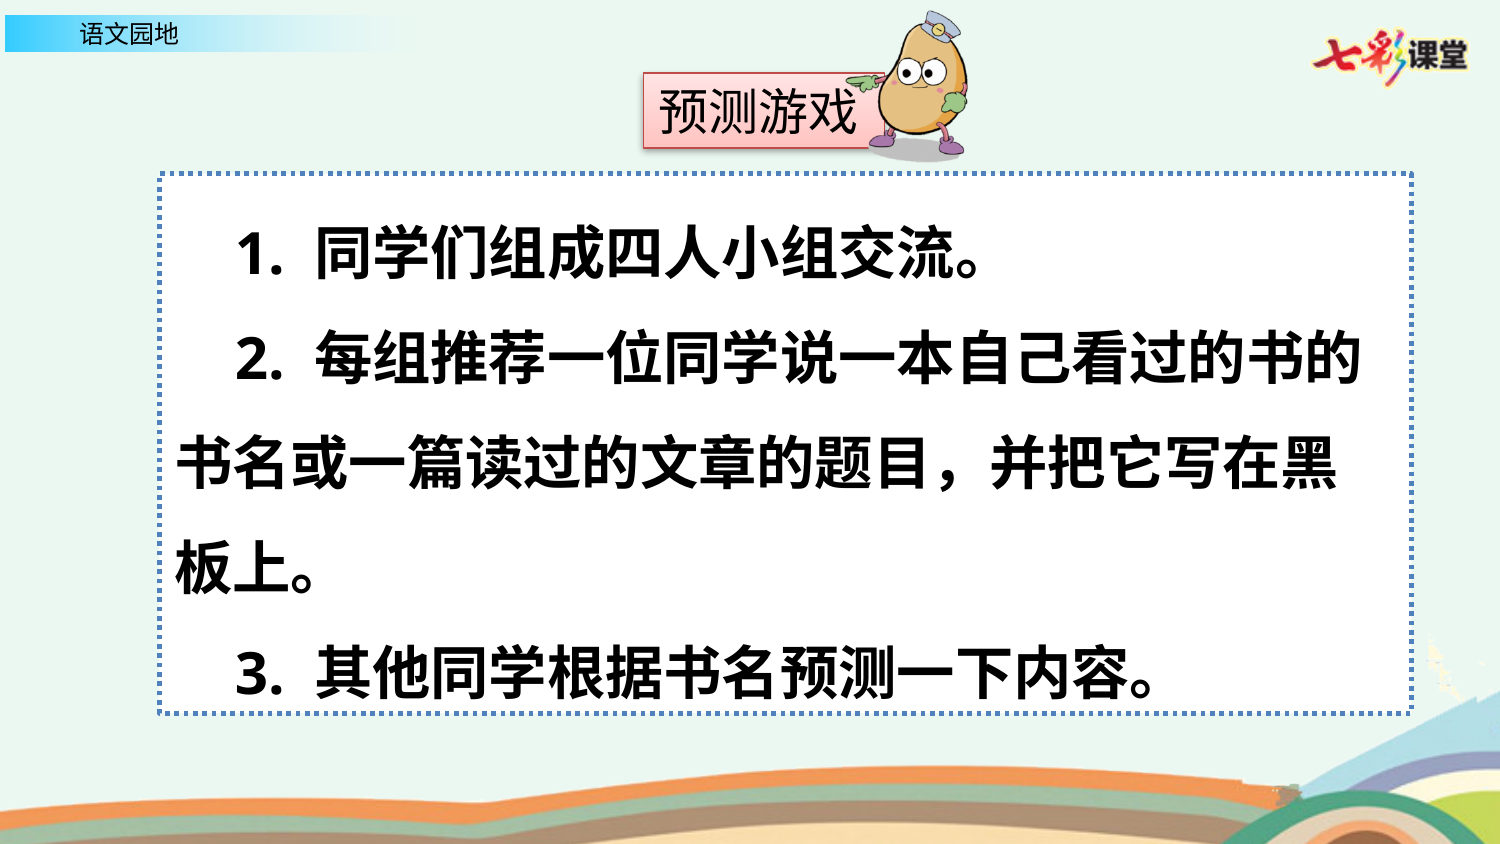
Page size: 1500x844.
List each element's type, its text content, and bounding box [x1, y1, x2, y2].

picture [844, 8, 977, 164]
text_box 1. 同学们组成四人小组交流。 2. 每组推荐一位同学说一本自己看过的书的书名或一篇读过的文章的题目，并把它写在黑板上。 3. 其他同学根据书名预测一下内容。 [157, 172, 1413, 715]
text_box 预测游戏 [643, 72, 839, 149]
picture [1308, 14, 1477, 95]
picture [0, 572, 1500, 844]
